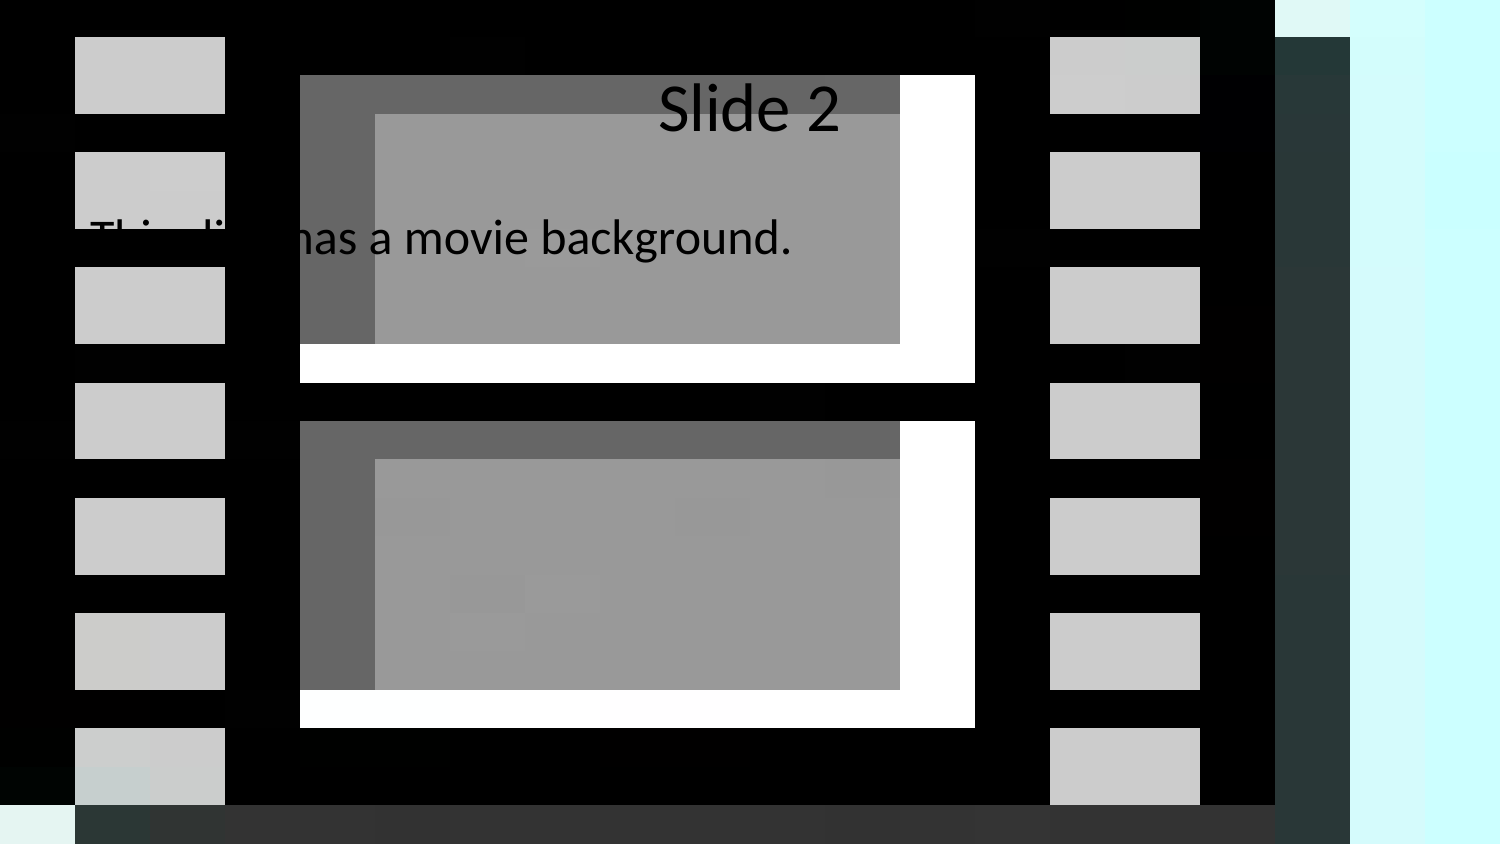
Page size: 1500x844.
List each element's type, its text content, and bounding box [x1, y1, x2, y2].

list This slide has a movie background. [75, 196, 1425, 754]
title Slide 2 [75, 33, 1425, 175]
picture [0, 0, 1500, 844]
